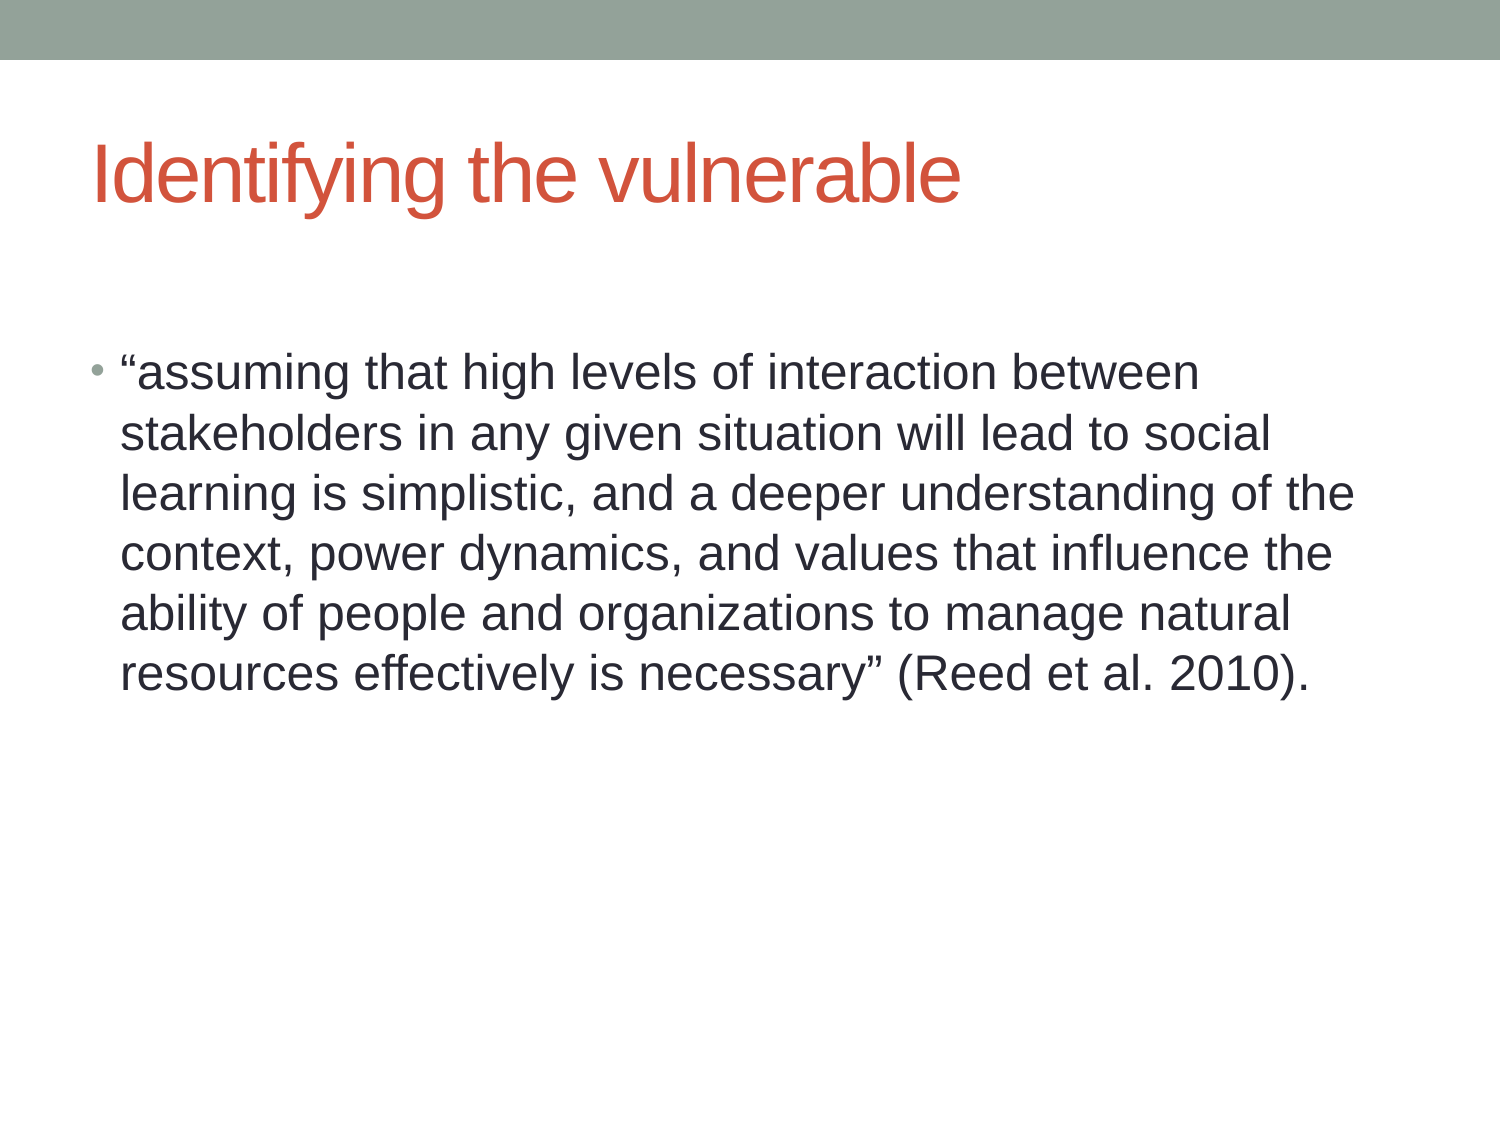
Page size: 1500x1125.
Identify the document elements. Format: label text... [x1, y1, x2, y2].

list “assuming that high levels of interaction between stakeholders in any given situation will lead to social learning is simplistic, and a deeper understanding of the context, power dynamics, and values that influence the ability of people and organizations to manage natural resources effectively is necessary” (Reed et al. 2010). [75, 262, 1425, 1063]
title Identifying the vulnerable [75, 87, 1425, 250]
